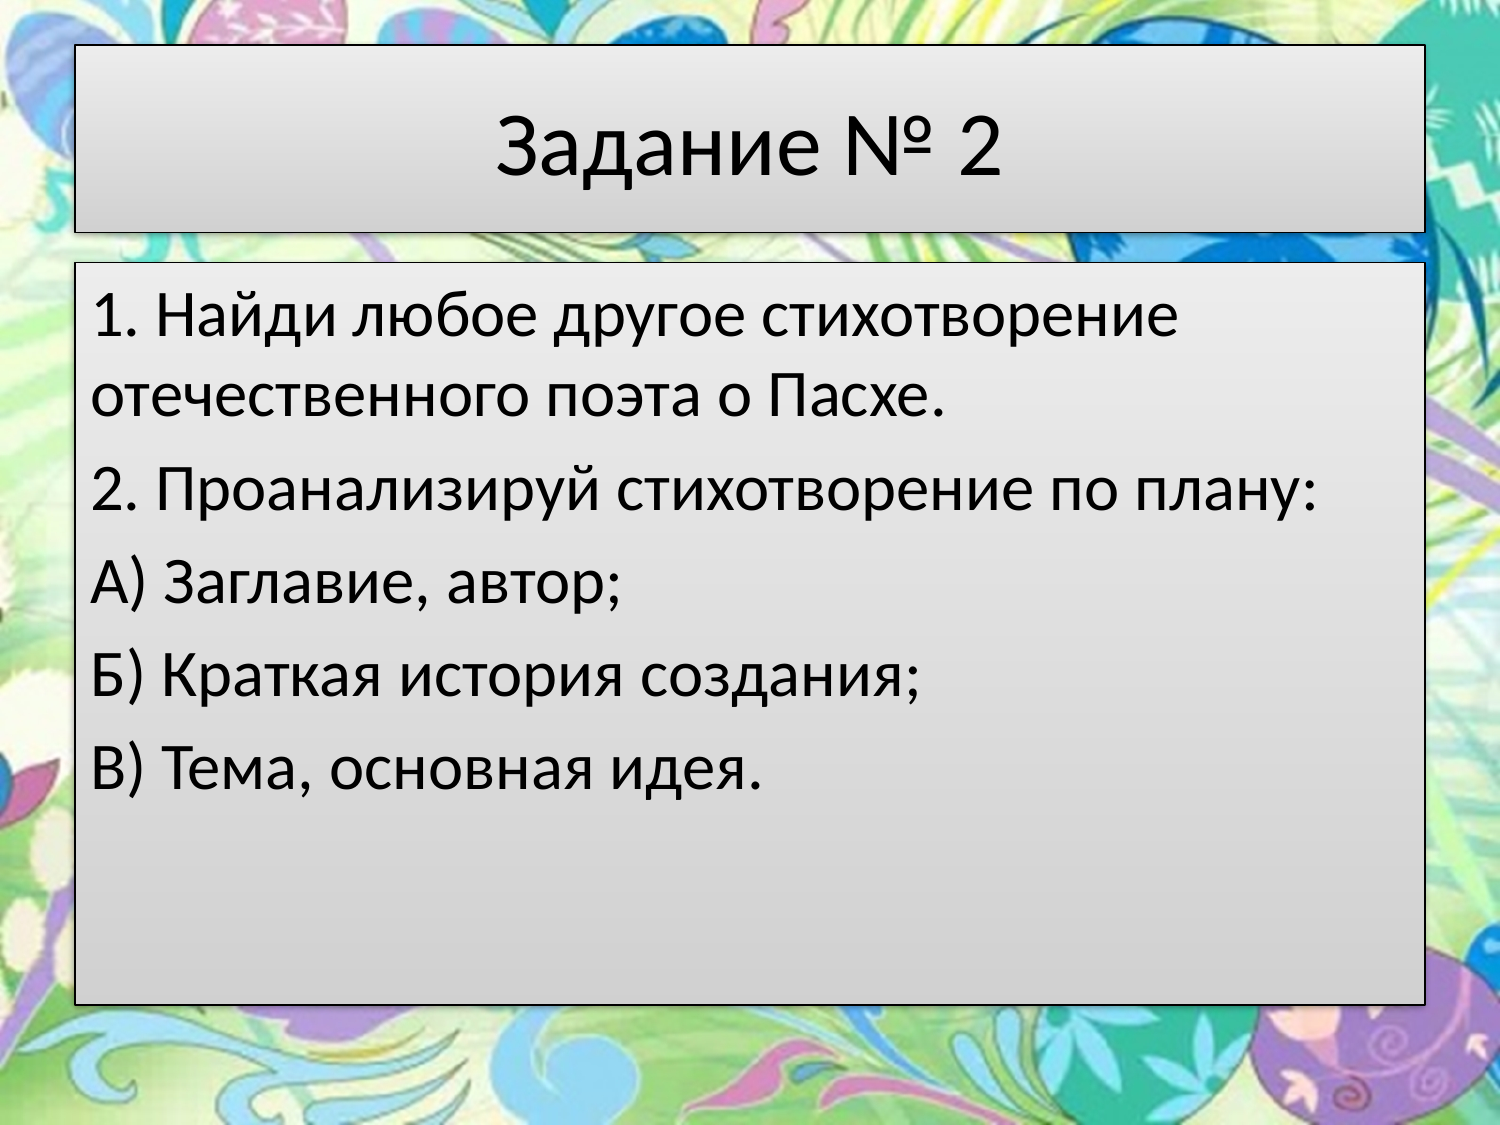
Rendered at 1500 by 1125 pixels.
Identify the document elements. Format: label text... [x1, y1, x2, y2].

picture [0, 0, 1500, 1125]
list 1. Найди любое другое стихотворение отечественного поэта о Пасхе. 2. Проанализируй стихотворение по плану: А) Заглавие, автор; Б) Краткая история создания; В) Тема, основная идея. [74, 262, 1426, 1006]
title Задание № 2 [74, 44, 1426, 233]
